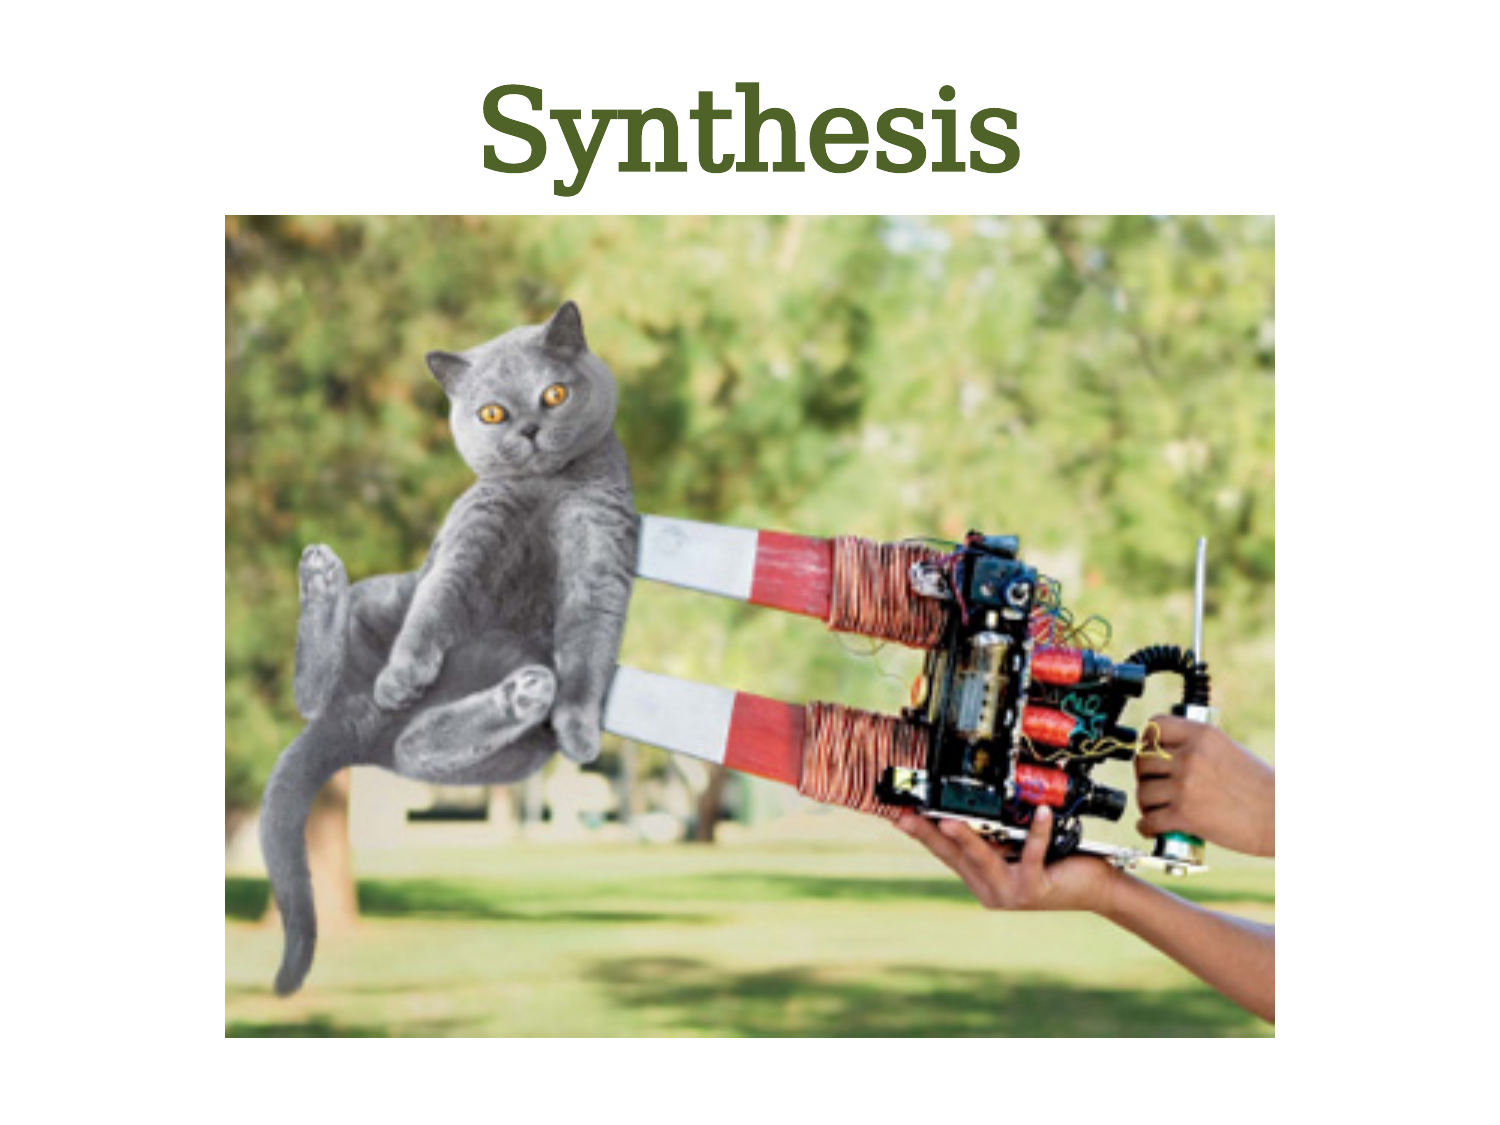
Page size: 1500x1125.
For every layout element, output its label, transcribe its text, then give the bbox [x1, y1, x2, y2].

picture [224, 215, 1276, 1038]
text_box Synthesis [460, 49, 1039, 200]
